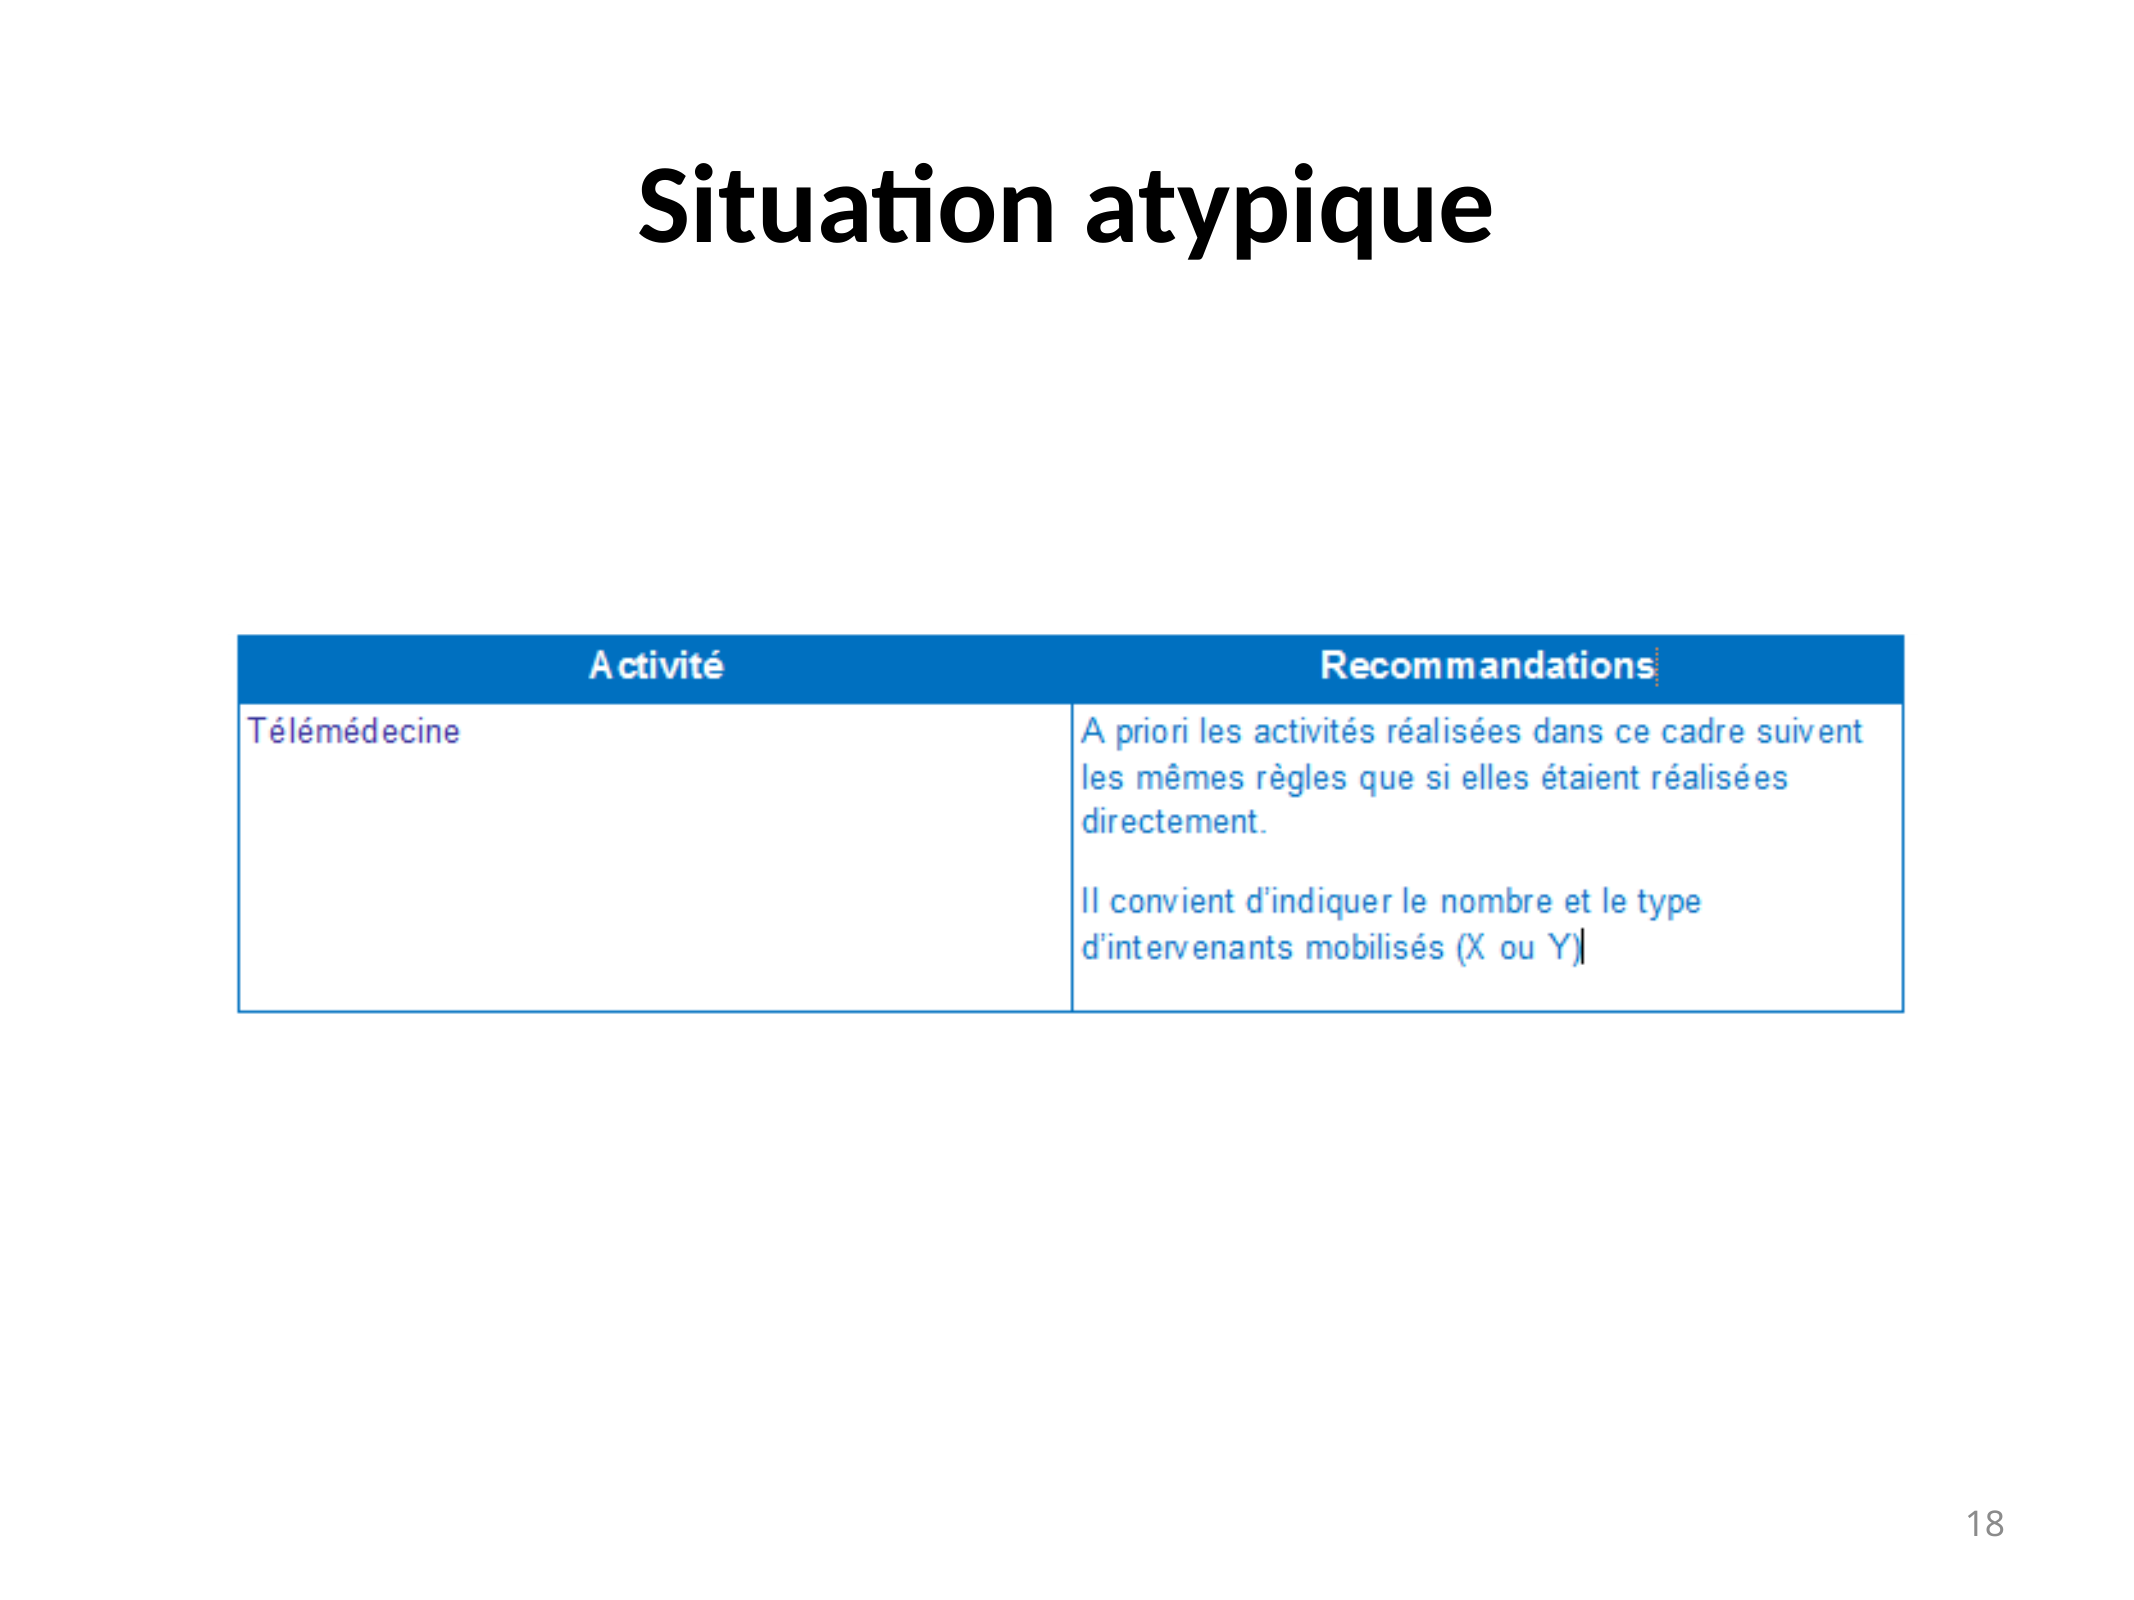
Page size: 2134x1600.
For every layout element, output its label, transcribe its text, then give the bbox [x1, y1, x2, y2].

slide_number 18 [1528, 1482, 2027, 1569]
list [227, 633, 1918, 1019]
title Situation atypique [106, 64, 2027, 331]
